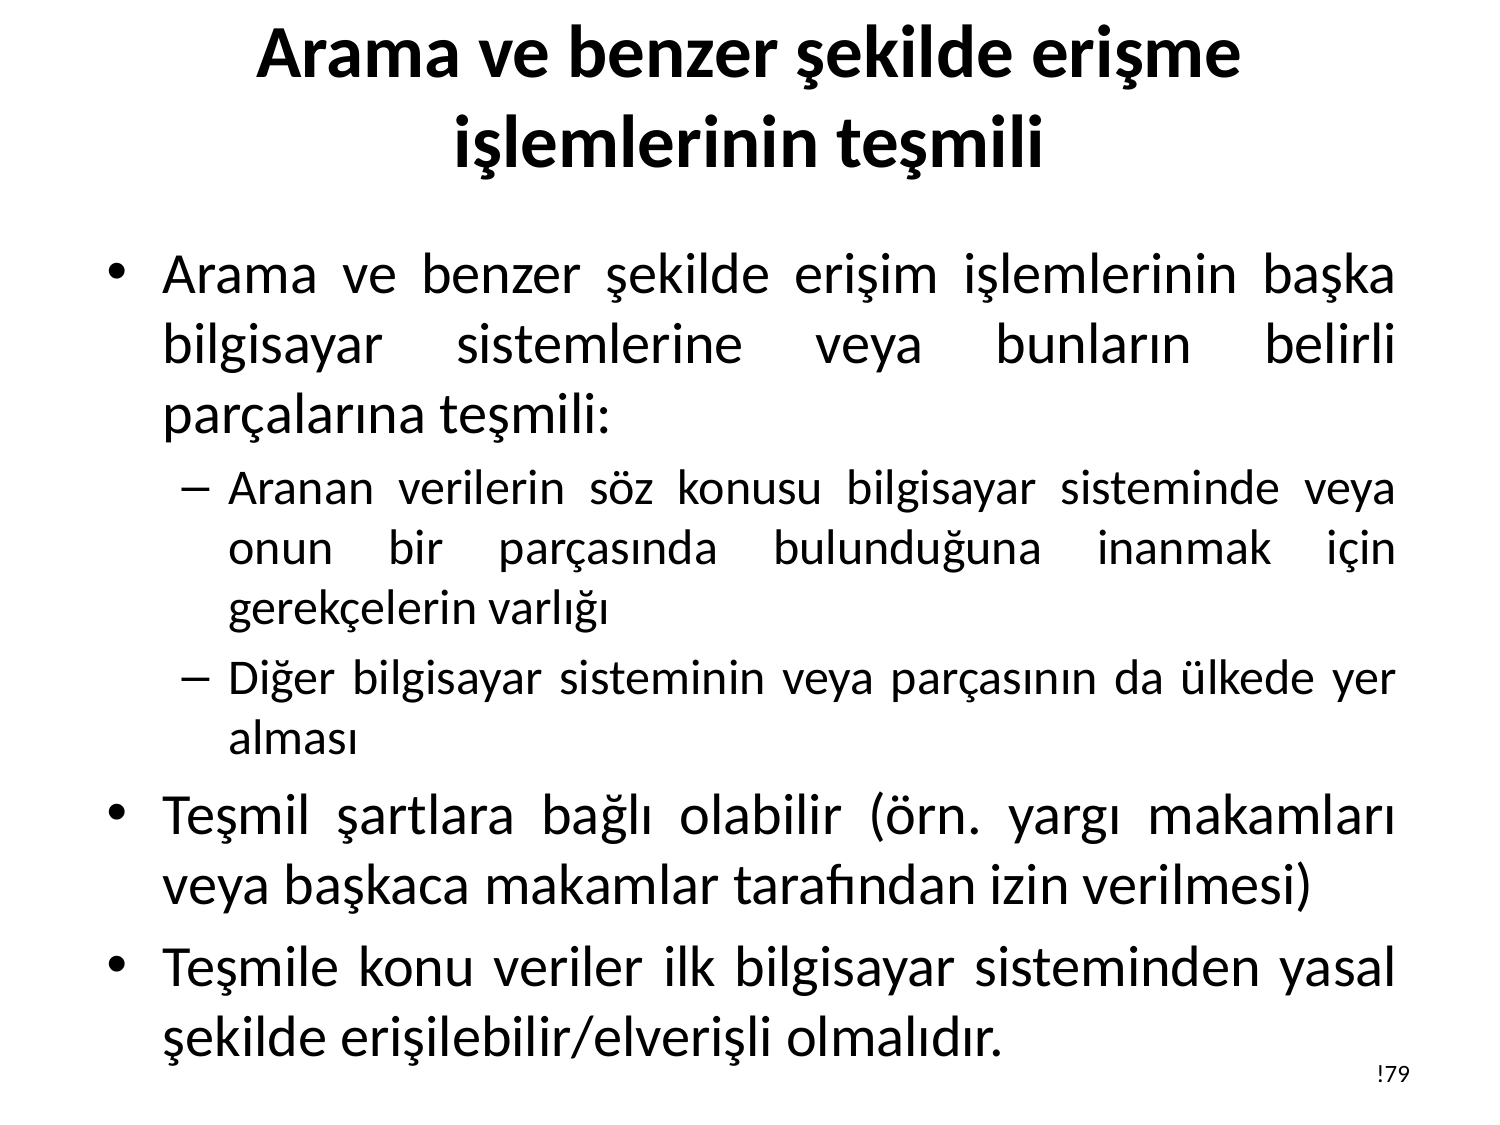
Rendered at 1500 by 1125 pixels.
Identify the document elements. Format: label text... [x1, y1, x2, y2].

list Arama ve benzer şekilde erişim işlemlerinin başka bilgisayar sistemlerine veya bunların belirli parçalarına teşmili: Aranan verilerin söz konusu bilgisayar sisteminde veya onun bir parçasında bulunduğuna inanmak için gerekçelerin varlığı Diğer bilgisayar sisteminin veya parçasının da ülkede yer alması Teşmil şartlara bağlı olabilir (örn. yargı makamları veya başkaca makamlar tarafından izin verilmesi) Teşmile konu veriler ilk bilgisayar sisteminden yasal şekilde erişilebilir/elverişli olmalıdır. [91, 227, 1413, 971]
title Arama ve benzer şekilde erişme işlemlerinin teşmili [74, 0, 1426, 187]
slide_number !79 [1074, 1042, 1425, 1103]
